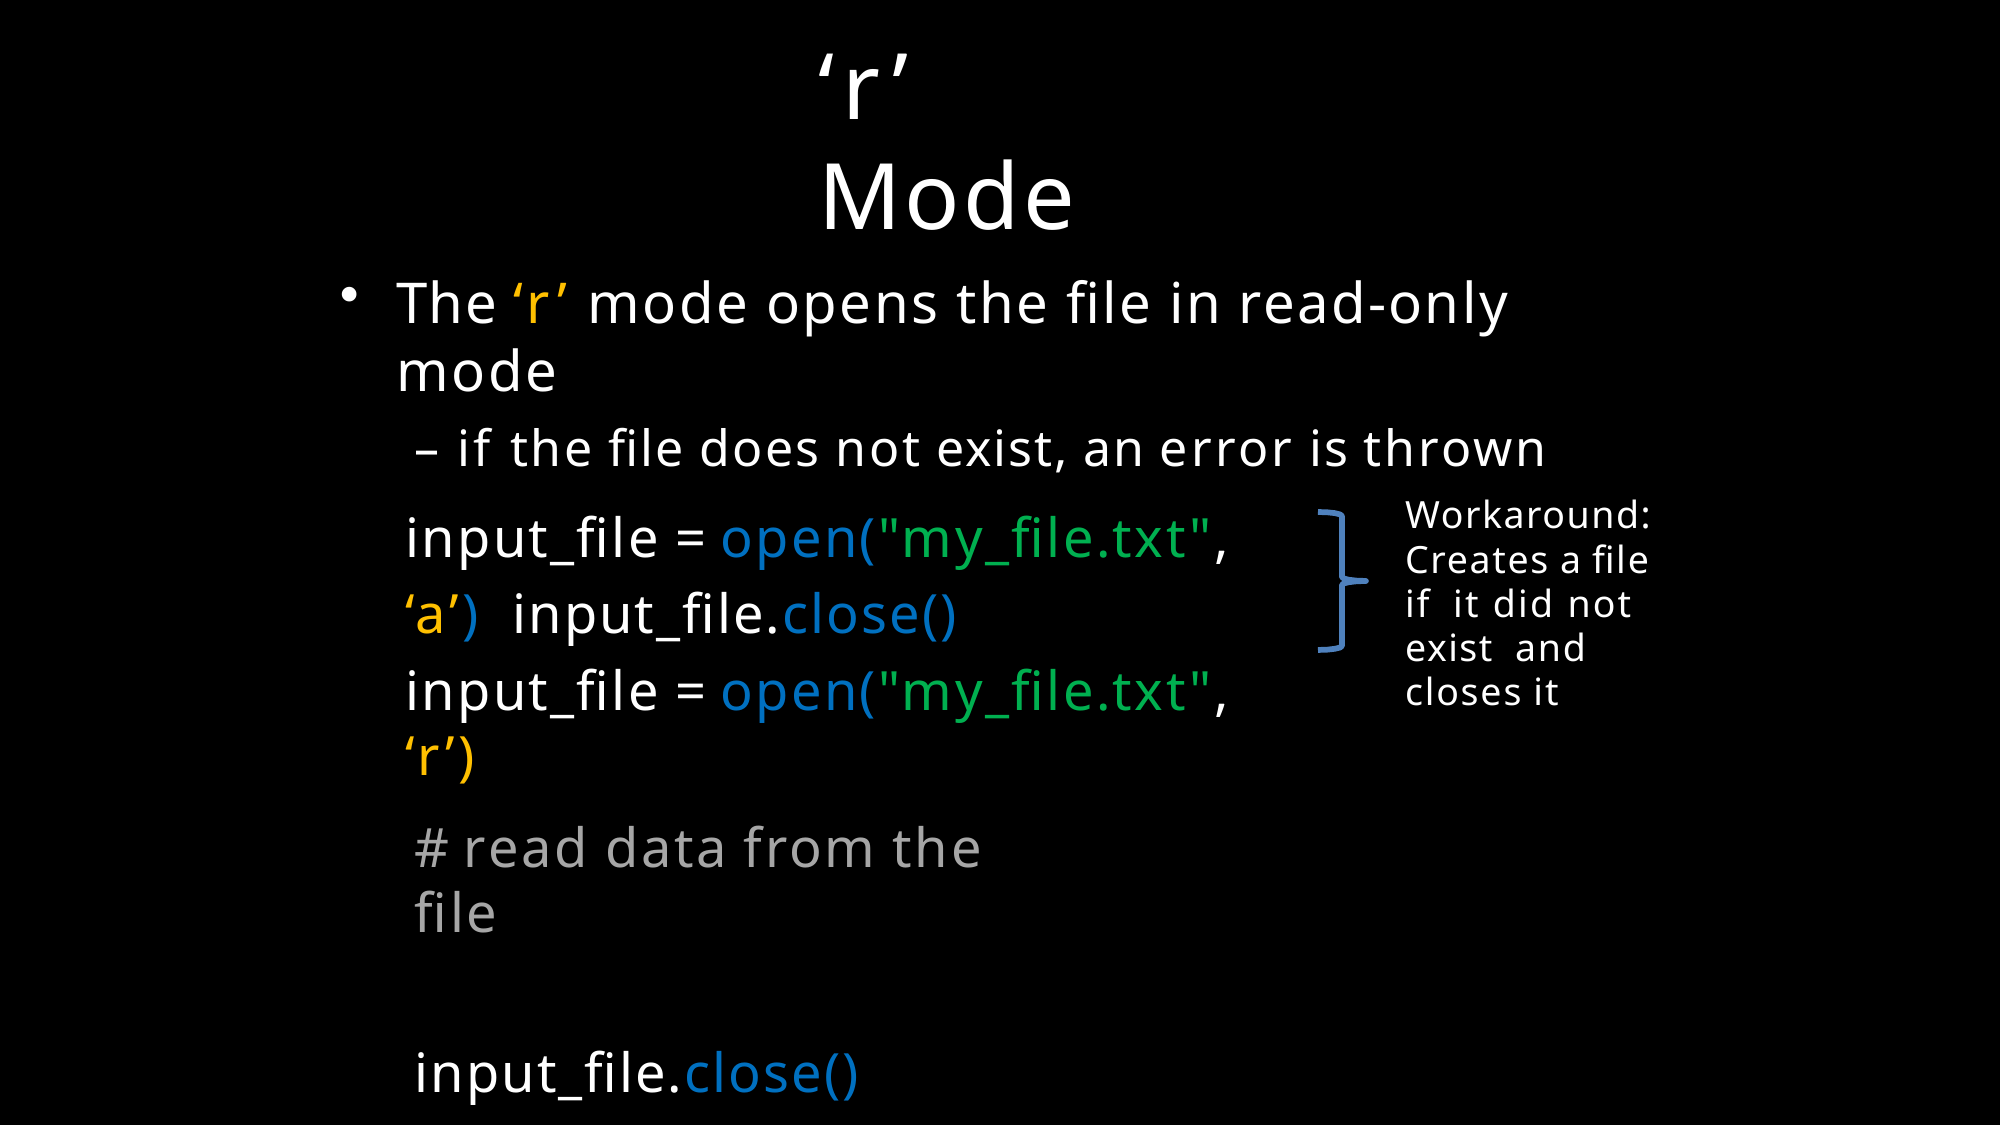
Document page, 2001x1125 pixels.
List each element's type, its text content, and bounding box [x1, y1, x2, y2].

text_box # read data from the file input_file.close() [412, 811, 1037, 1104]
title ‘r’ Mode [816, 25, 1184, 248]
text_box input_file = open("my_file.txt", ‘a’) input_file.close() input_file = open("my_file.txt", ‘r’) [403, 489, 1292, 787]
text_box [1310, 505, 1376, 663]
text_box Workaround: Creates a file if it did not exist and closes it [1403, 491, 1680, 715]
text_box The ‘r’ mode opens the file in read-only mode – if the file does not exist, an error is thrown [337, 250, 1621, 477]
